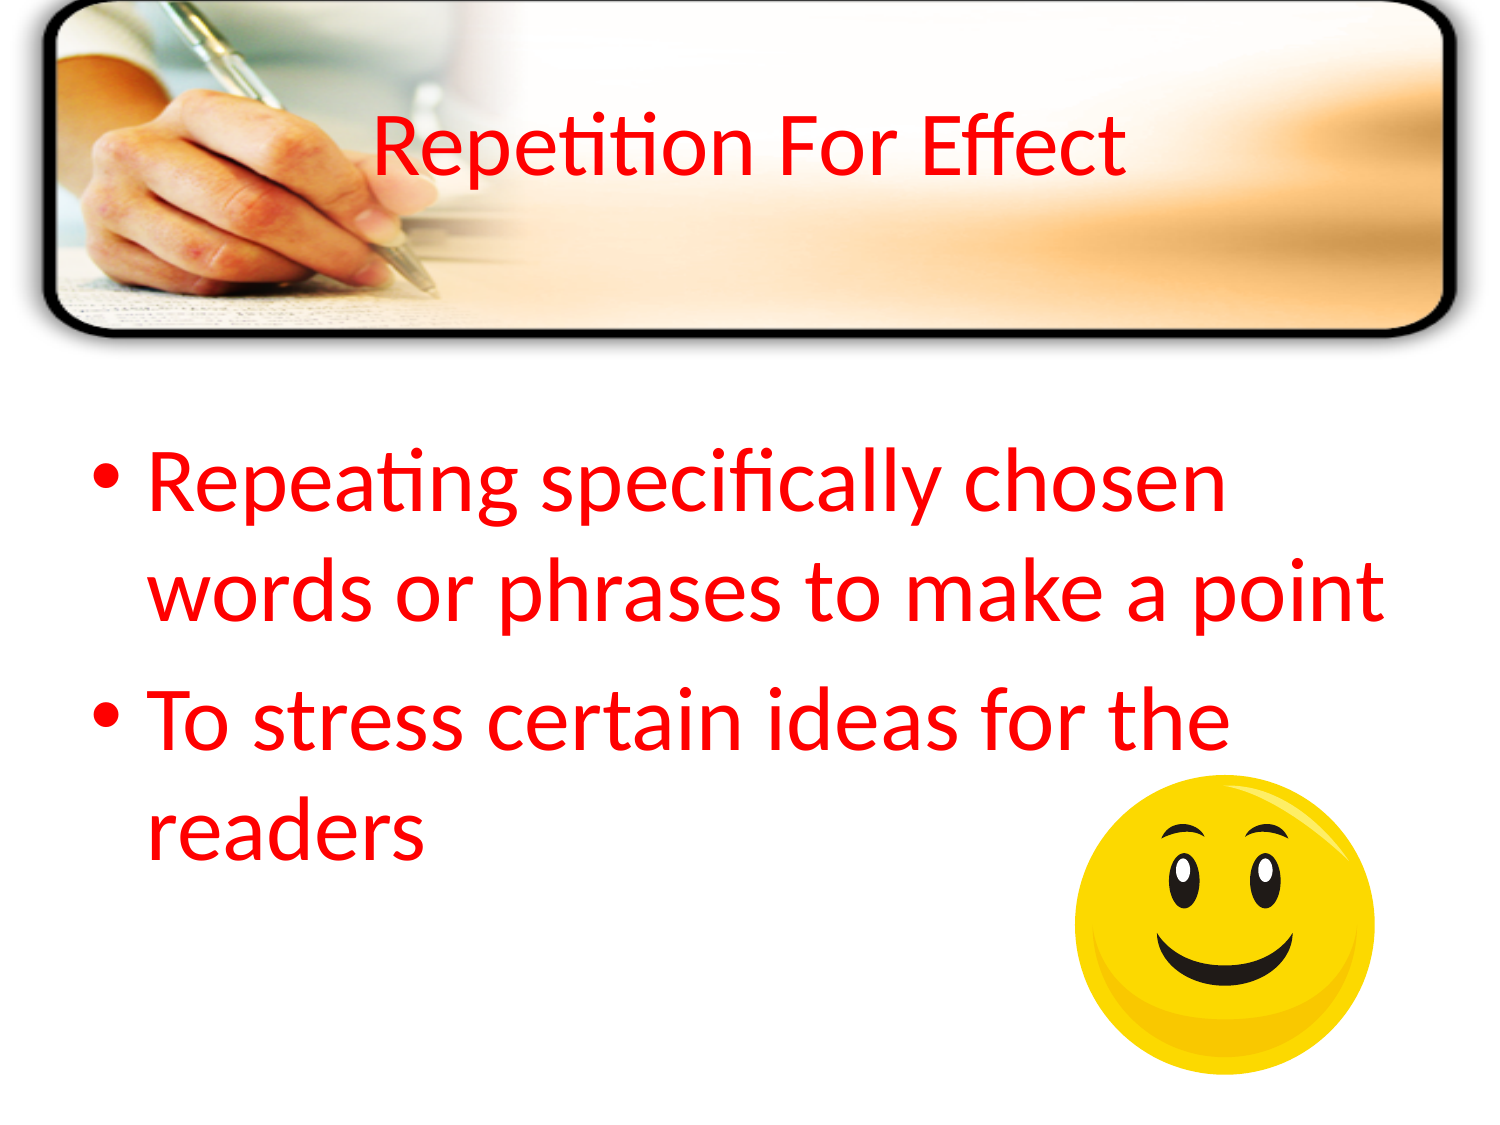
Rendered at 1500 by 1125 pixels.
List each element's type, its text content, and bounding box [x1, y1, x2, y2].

picture [0, 0, 1500, 369]
list Repeating specifically chosen words or phrases to make a point To stress certain ideas for the readers [75, 412, 1425, 1005]
picture [1074, 774, 1376, 1076]
